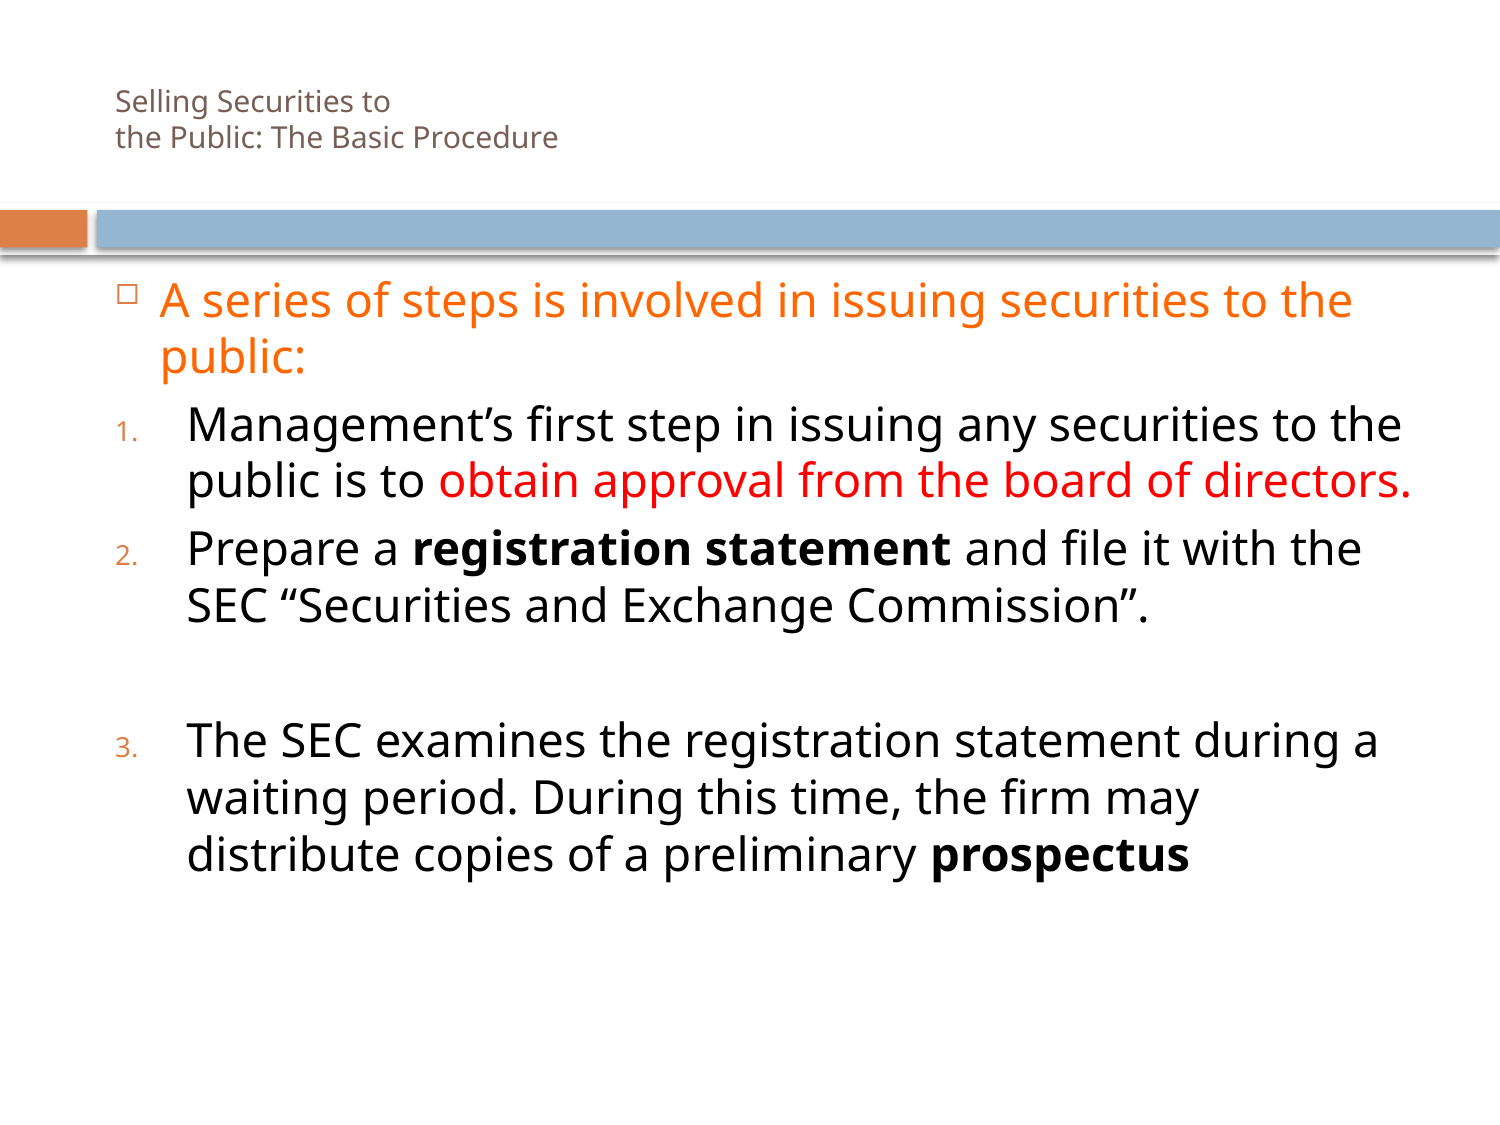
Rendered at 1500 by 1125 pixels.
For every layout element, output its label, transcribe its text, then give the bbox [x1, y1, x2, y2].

title Selling Securities to the Public: The Basic Procedure [100, 37, 1438, 200]
list A series of steps is involved in issuing securities to the public: Management’s first step in issuing any securities to the public is to obtain approval from the board of directors. Prepare a registration statement and file it with the SEC “Securities and Exchange Commission”. The SEC examines the registration statement during a waiting period. During this time, the firm may distribute copies of a preliminary prospectus [100, 262, 1438, 1000]
